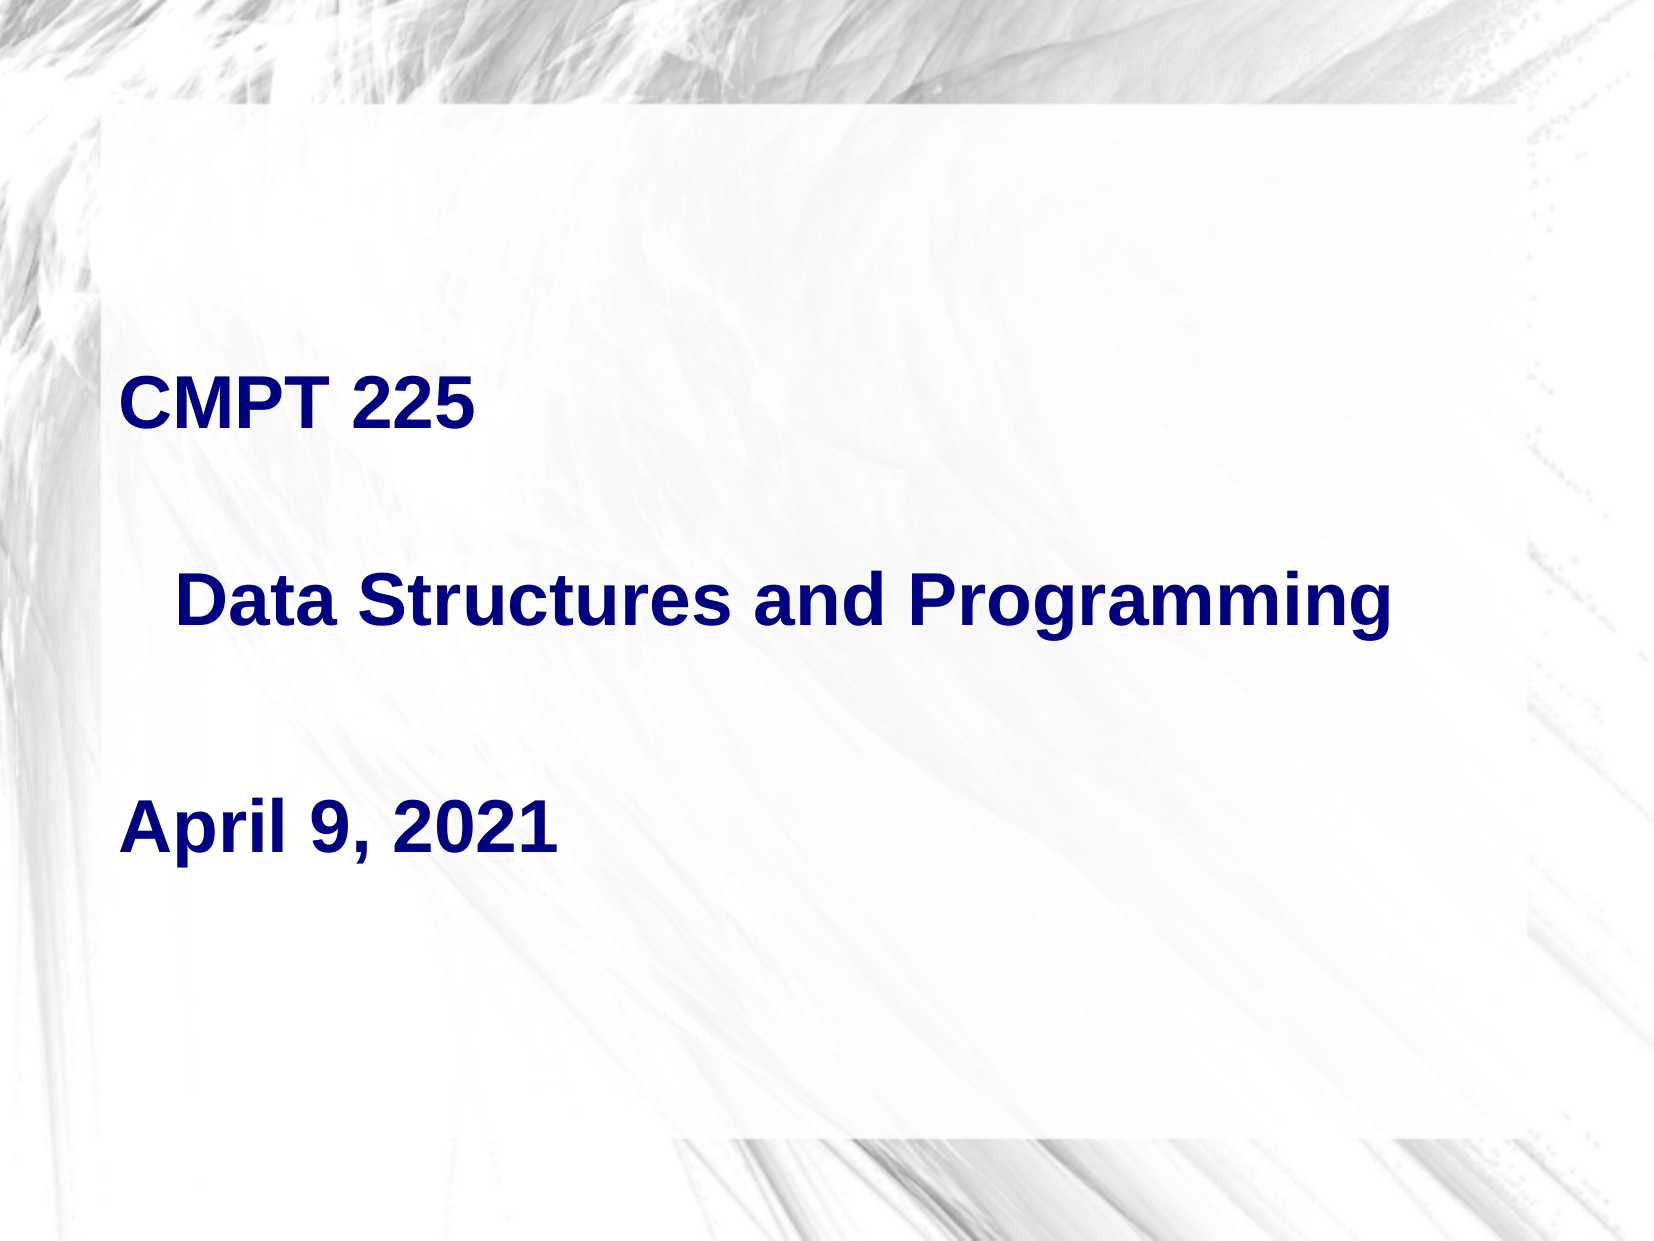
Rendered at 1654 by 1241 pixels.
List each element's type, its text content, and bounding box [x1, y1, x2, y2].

list CMPT 225 Data Structures and Programming April 9, 2021 [118, 236, 1571, 1171]
picture [0, 0, 1654, 1241]
